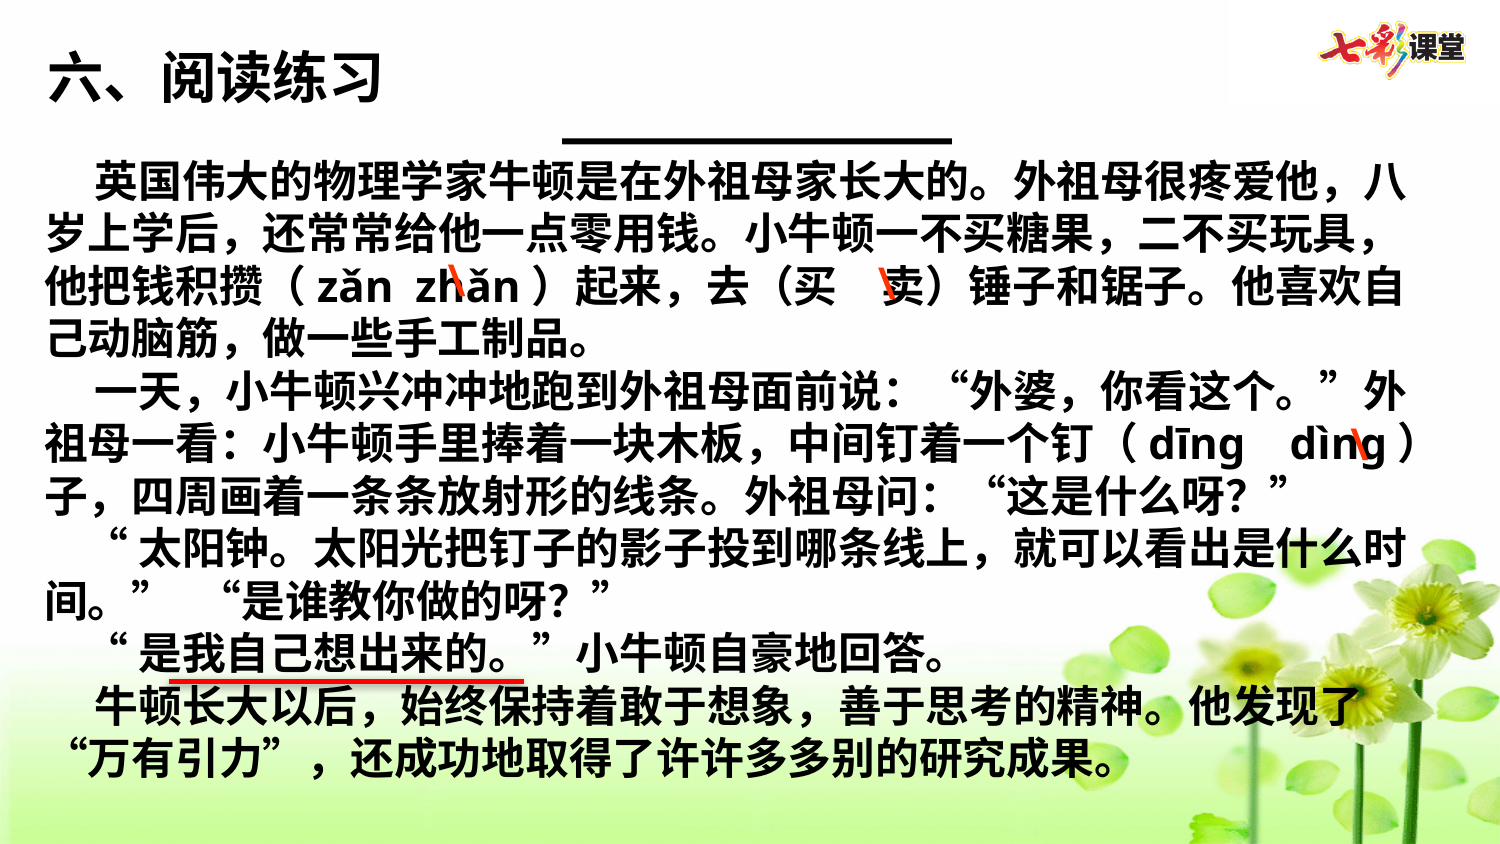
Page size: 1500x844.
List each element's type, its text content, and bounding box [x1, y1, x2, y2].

picture [0, 0, 1500, 844]
text_box 英国伟大的物理学家牛顿是在外祖母家长大的。外祖母很疼爱他，八岁上学后，还常常给他一点零用钱。小牛顿一不买糖果，二不买玩具，他把钱积攒（zǎn zhǎn）起来，去（买 卖）锤子和锯子。他喜欢自己动脑筋，做一些手工制品。 一天，小牛顿兴冲冲地跑到外祖母面前说：“外婆，你看这个。”外祖母一看：小牛顿手里捧着一块木板，中间钉着一个钉（dīnɡ dìnɡ）子，四周画着一条条放射形的线条。外祖母问：“这是什么呀？” “太阳钟。太阳光把钉子的影子投到哪条线上，就可以看出是什么时间。” “是谁教你做的呀？” “是我自己想出来的。”小牛顿自豪地回答。 牛顿长大以后，始终保持着敢于想象，善于思考的精神。他发现了“万有引力”，还成功地取得了许许多多别的研究成果。 [32, 147, 1455, 790]
text_box 六、阅读练习 [36, 36, 397, 115]
text_box \ [862, 250, 946, 314]
text_box \ [1335, 410, 1418, 475]
text_box \ [432, 247, 515, 311]
text_box _____________ [551, 96, 964, 150]
